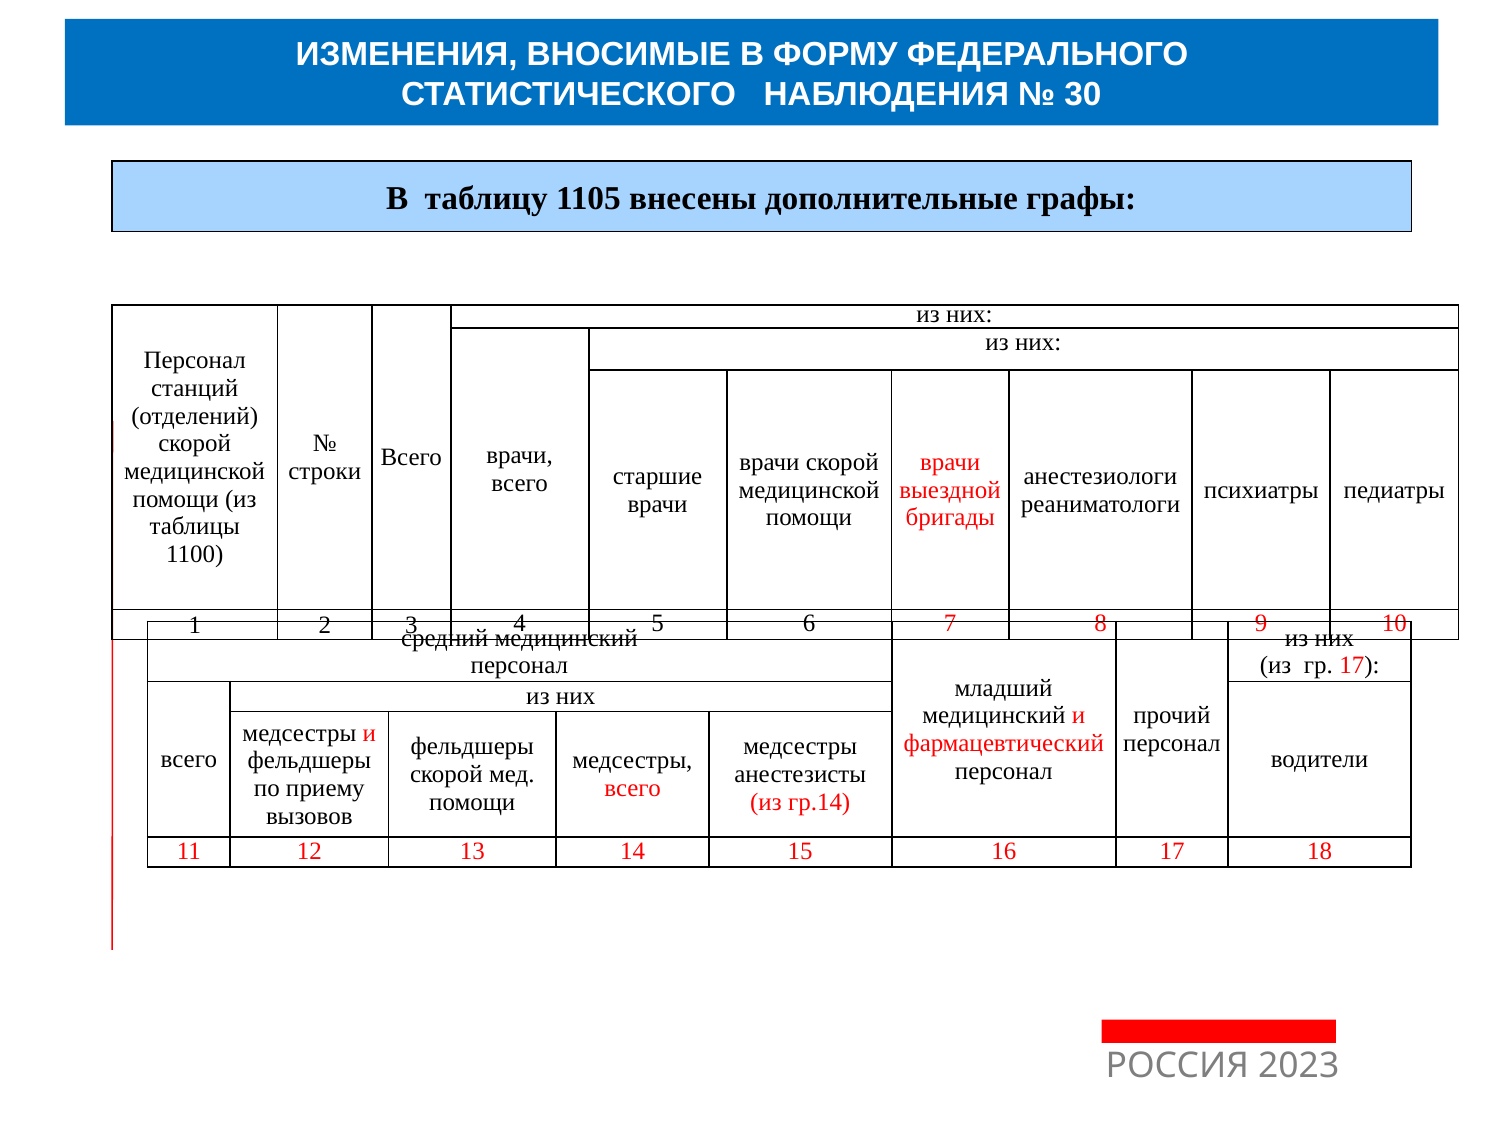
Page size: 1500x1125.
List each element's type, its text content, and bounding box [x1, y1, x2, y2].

text_box [1101, 1019, 1336, 1043]
text_box [88, 143, 1436, 193]
table_cell 7 [892, 610, 1008, 621]
table_cell старшие врачи [590, 371, 726, 609]
table_cell 1 [113, 610, 277, 639]
table_cell 6 [728, 610, 891, 621]
text_box ИЗМЕНЕНИЯ, ВНОСИМЫЕ В ФОРМУ ФЕДЕРАЛЬНОГО СТАТИСТИЧЕСКОГО НАБЛЮДЕНИЯ № 30 [63, 17, 1441, 128]
table_header № строки [278, 306, 371, 609]
table_cell врачи выездной бригады [892, 371, 1008, 609]
table_header прочий персонал [1117, 622, 1227, 836]
table_cell медсестры анестезисты (из гр.14) [710, 712, 891, 836]
table_cell 13 [389, 838, 555, 866]
table_header Персонал станций (отделений) скорой медицинской помощи (из таблицы 1100) [113, 306, 277, 609]
table_header средний медицинский персонал [148, 622, 891, 681]
subtitle РОССИЯ 2023 [1089, 1042, 1372, 1114]
table_header младший медицинский и фармацевтический персонал [893, 622, 1115, 836]
table_cell 2 [278, 610, 371, 621]
table_cell из них: [590, 329, 1458, 369]
table_cell 4 [452, 610, 588, 621]
table_cell 14 [557, 838, 708, 866]
table_cell 12 [231, 838, 388, 866]
table_header из них: [452, 306, 1458, 327]
table_cell медсестры, всего [557, 712, 708, 836]
table_cell водители [1229, 682, 1410, 836]
table_cell психиатры [1193, 371, 1329, 609]
table_cell 16 [893, 838, 1115, 866]
table_cell 17 [1117, 838, 1227, 866]
table_cell 11 [148, 838, 229, 866]
table_header из них (из гр. 17): [1229, 622, 1410, 681]
table_cell педиатры [1331, 371, 1458, 609]
table_cell врачи скорой медицинской помощи [728, 371, 891, 609]
table_cell всего [148, 693, 229, 836]
table_cell 5 [590, 610, 726, 621]
table_cell из них [231, 682, 891, 711]
text_box В таблицу 1105 внесены дополнительные графы: [112, 160, 1412, 232]
table_cell 18 [1229, 838, 1410, 866]
table_cell 8 [1010, 610, 1191, 621]
table_cell 9 [1193, 610, 1329, 621]
table_cell 3 [373, 610, 450, 621]
table_header Всего [373, 306, 450, 609]
table_cell врачи, всего [452, 329, 588, 609]
table_cell медсестры и фельдшеры по приему вызовов [231, 712, 388, 836]
text_box [0, 349, 1500, 1083]
table_cell 15 [710, 838, 891, 866]
table_cell фельдшеры скорой мед. помощи [389, 712, 555, 836]
table_cell 10 [1331, 610, 1458, 639]
table_cell анестезиологи реаниматологи [1010, 371, 1191, 609]
